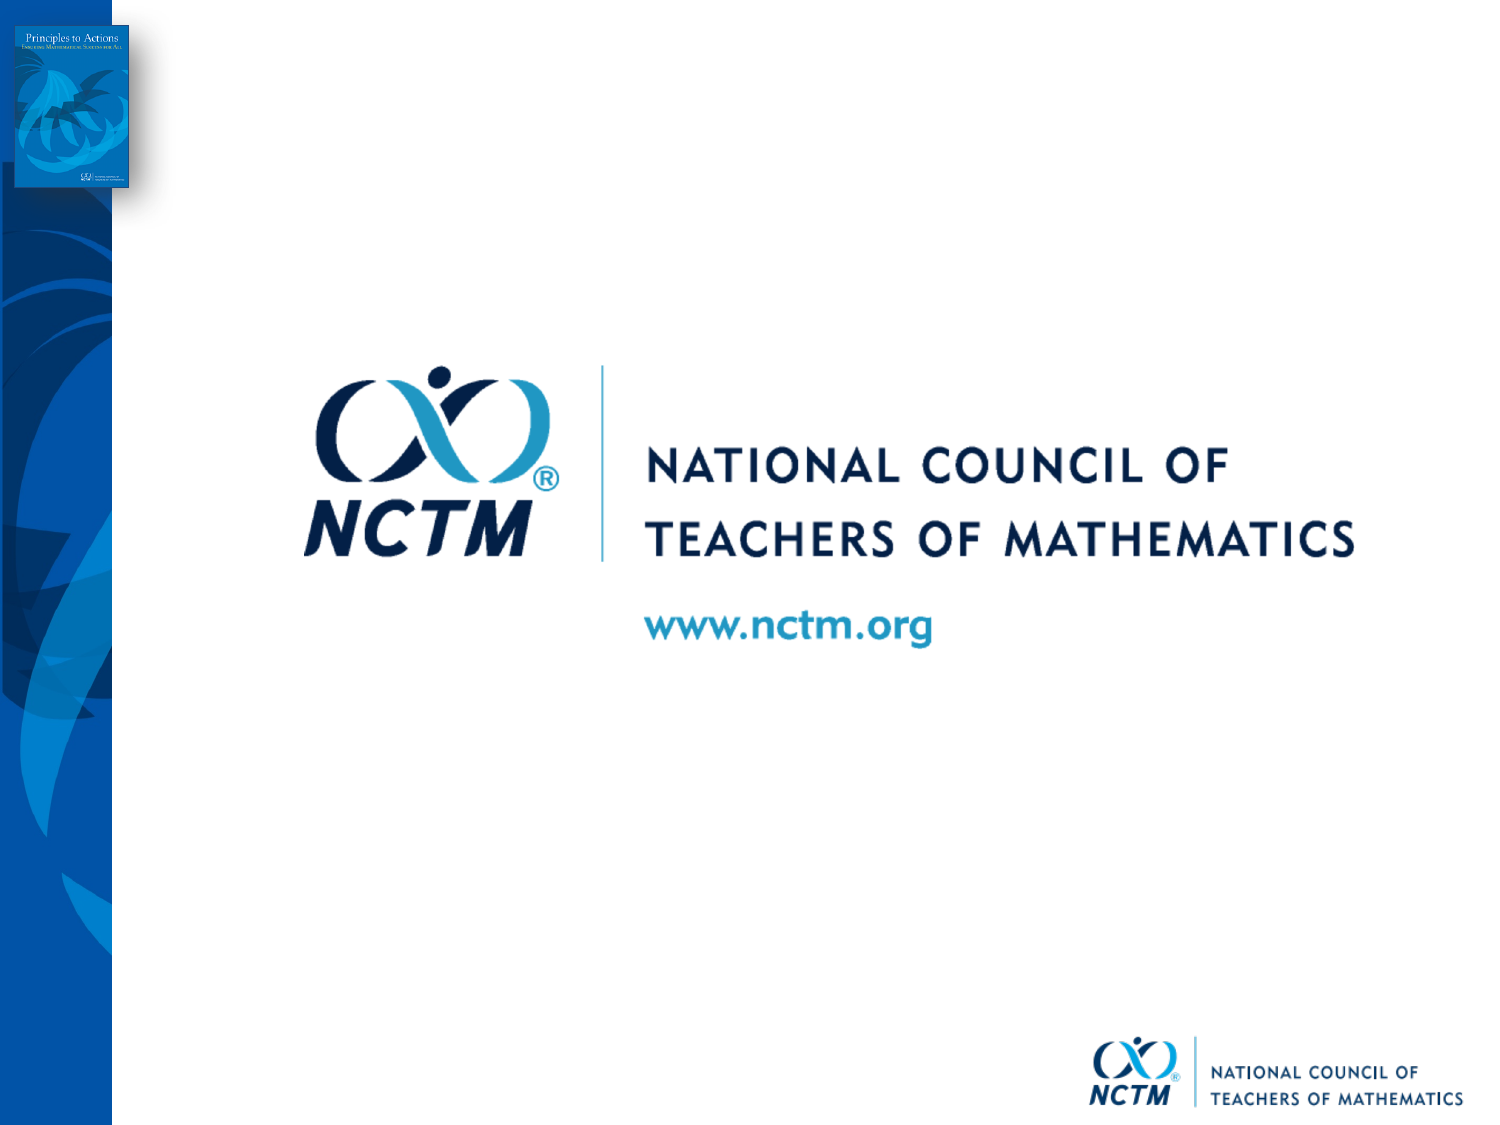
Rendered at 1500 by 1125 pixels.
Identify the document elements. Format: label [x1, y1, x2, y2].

picture [304, 365, 1355, 650]
picture [0, 0, 112, 1125]
picture [15, 26, 128, 187]
